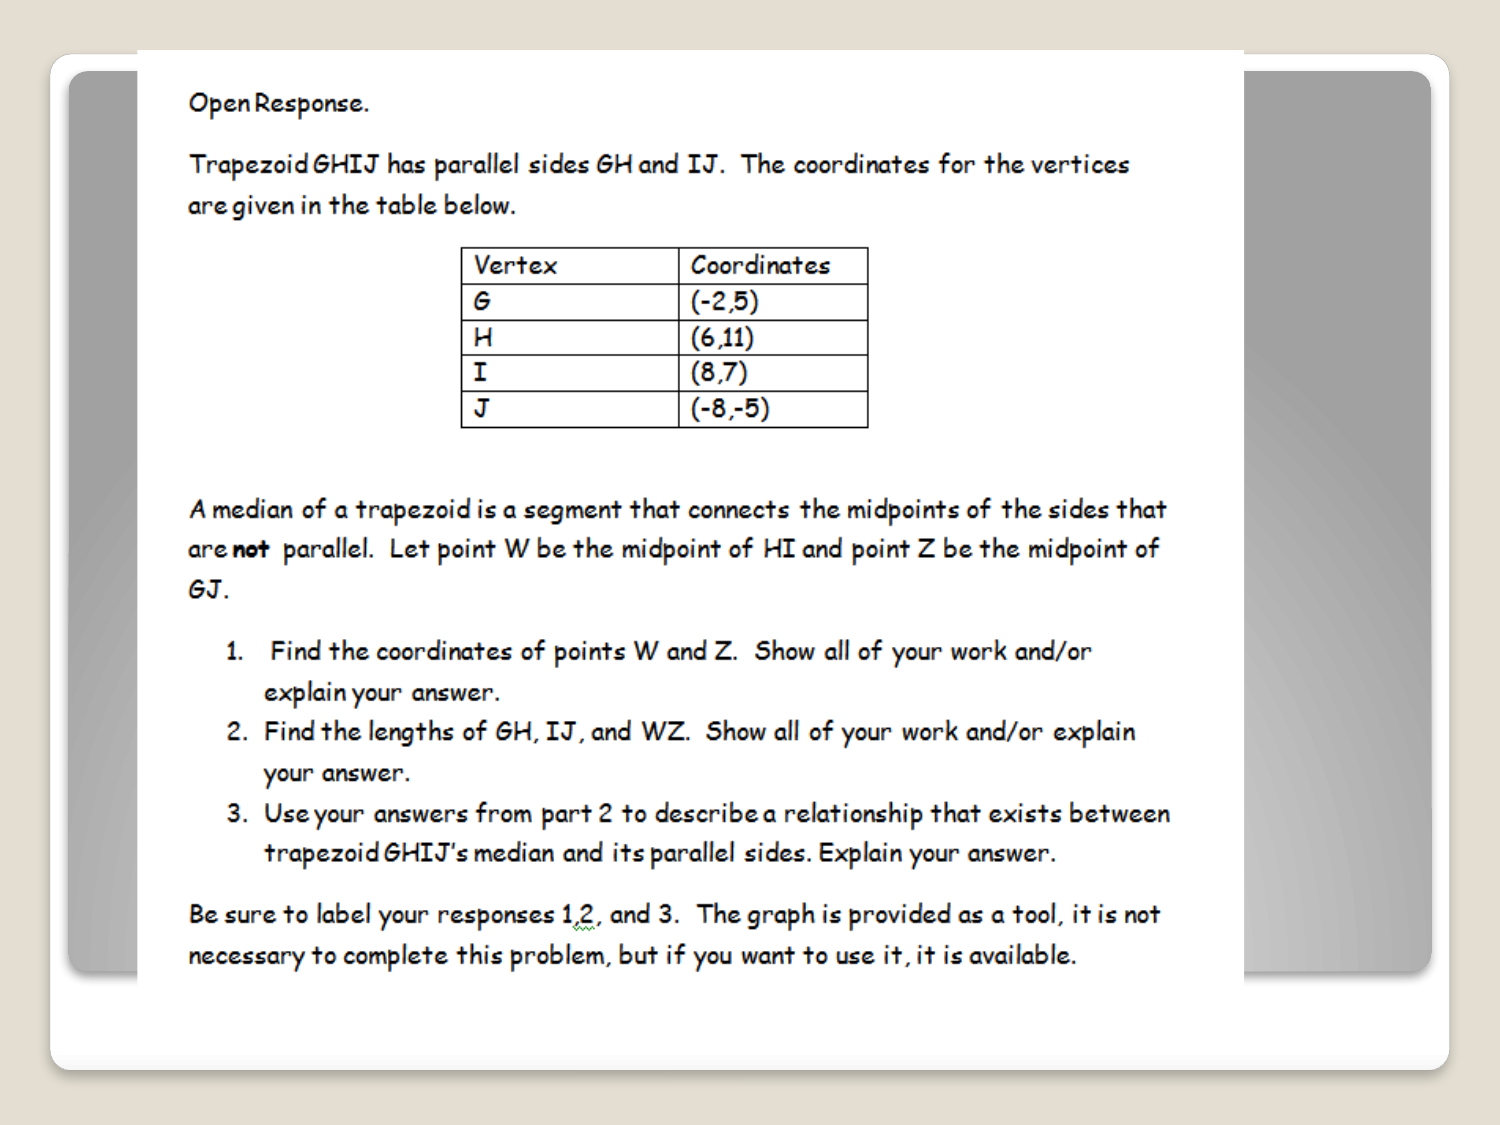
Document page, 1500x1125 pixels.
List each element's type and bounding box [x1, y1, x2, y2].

list [137, 49, 1245, 1026]
